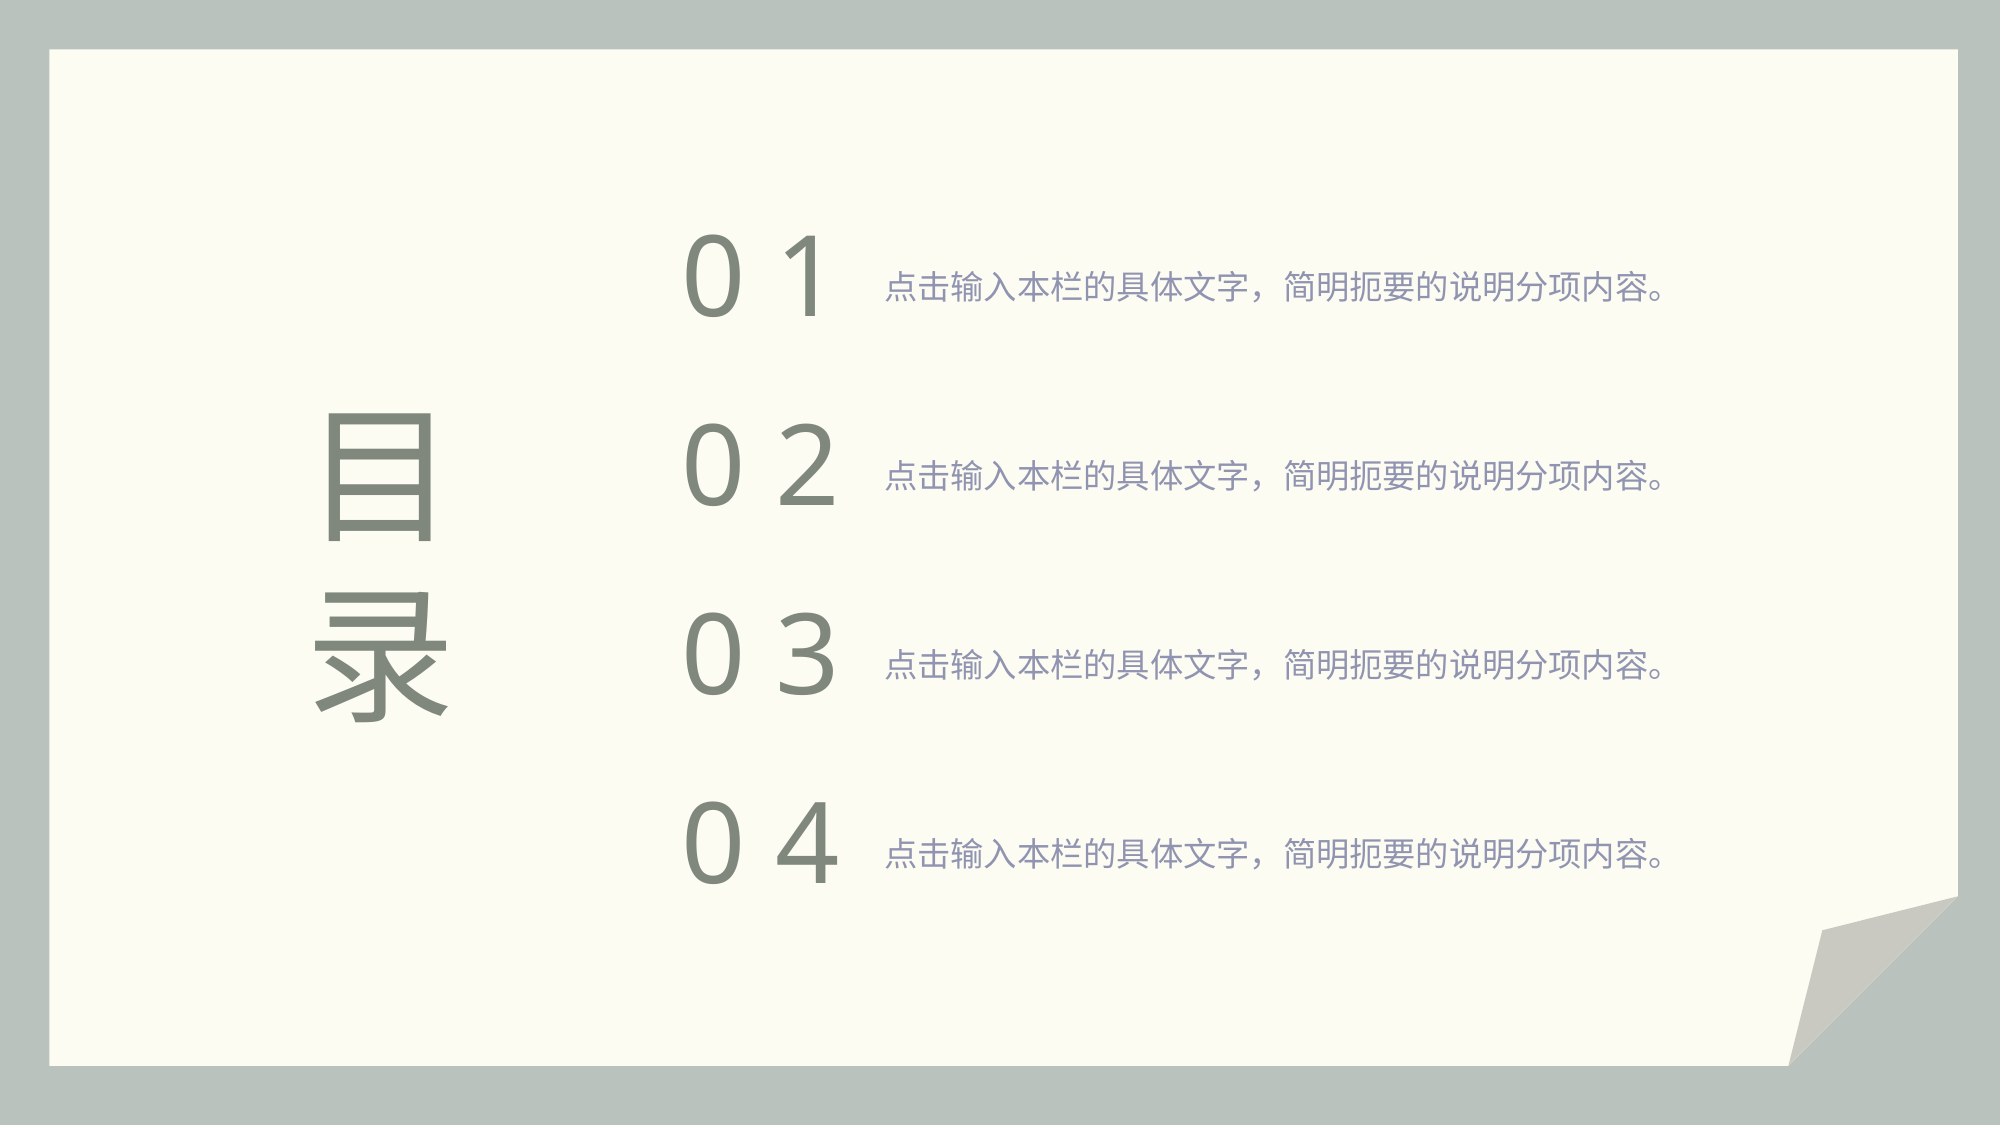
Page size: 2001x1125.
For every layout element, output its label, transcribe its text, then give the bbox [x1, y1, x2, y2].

text_box 点击输入本栏的具体文字，简明扼要的说明分项内容。 [869, 805, 1765, 881]
text_box 点击输入本栏的具体文字，简明扼要的说明分项内容。 [869, 427, 1765, 503]
text_box 0 1 [666, 196, 855, 347]
text_box [48, 48, 1962, 1067]
text_box 0 2 [666, 385, 855, 536]
text_box 点击输入本栏的具体文字，简明扼要的说明分项内容。 [869, 238, 1765, 314]
text_box 0 4 [666, 763, 855, 914]
text_box 0 3 [666, 574, 855, 725]
text_box 点击输入本栏的具体文字，简明扼要的说明分项内容。 [869, 616, 1765, 692]
text_box 目录 [279, 373, 482, 748]
